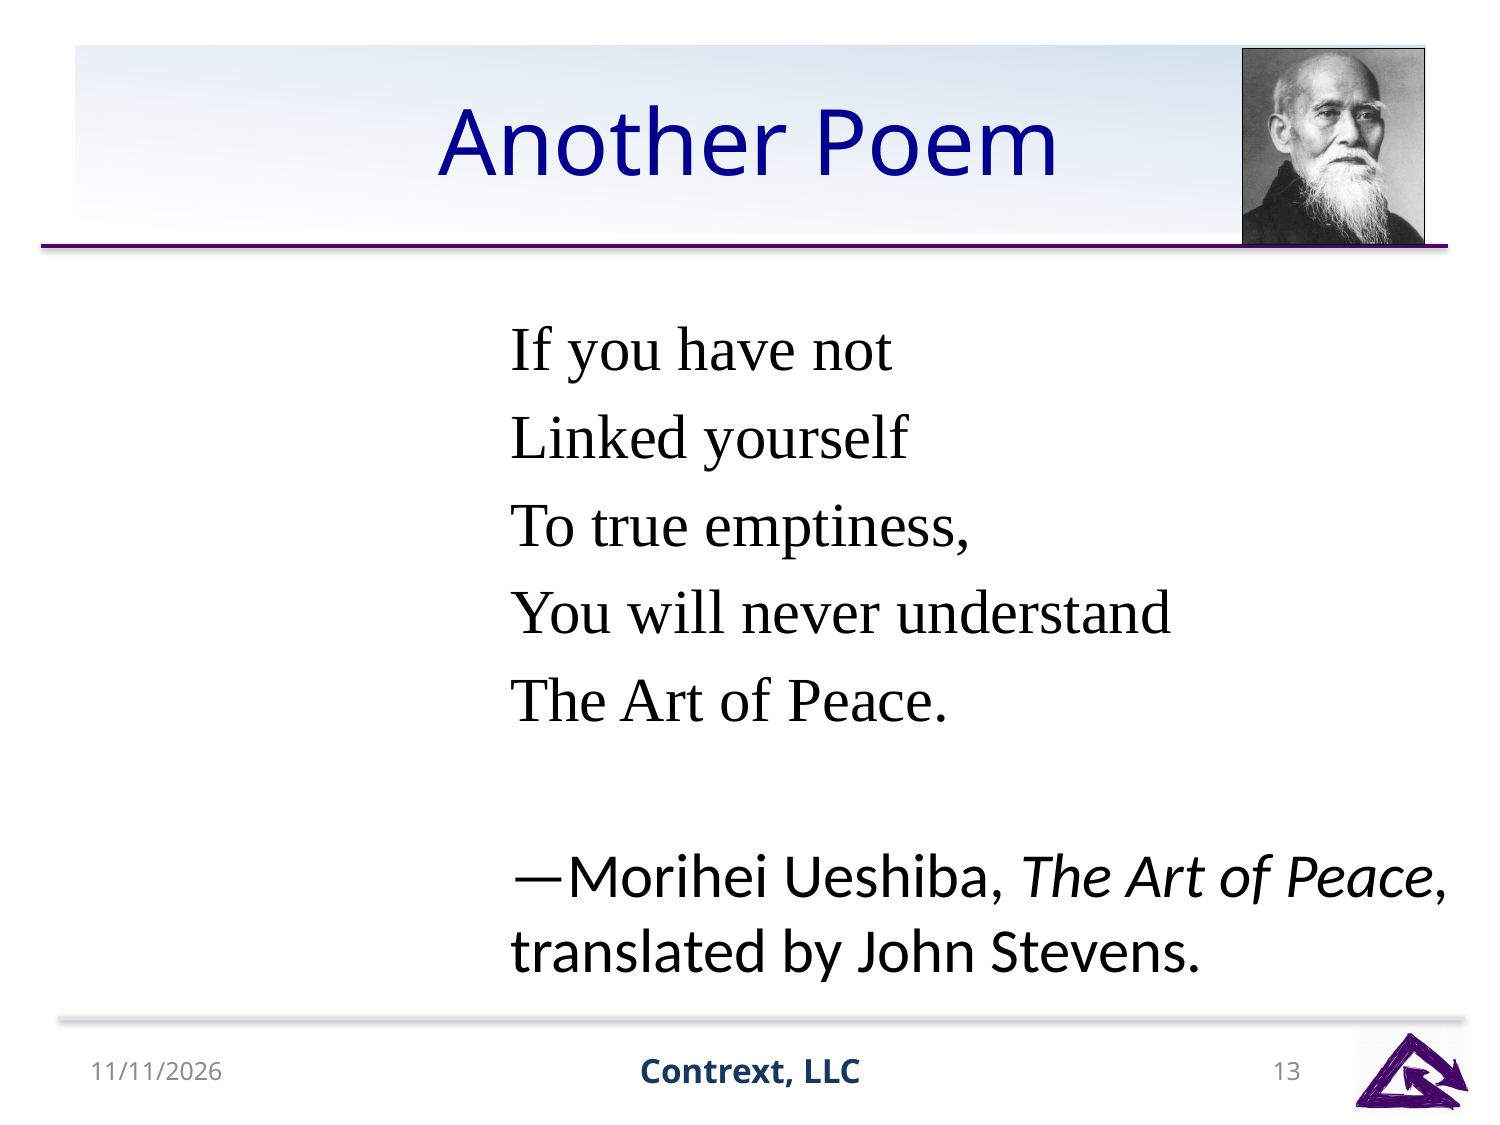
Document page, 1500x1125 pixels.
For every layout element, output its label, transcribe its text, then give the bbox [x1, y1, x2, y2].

title Another Poem [75, 45, 1425, 233]
slide_number 13 [1074, 1042, 1316, 1103]
footer Contrext, LLC [471, 1042, 1030, 1103]
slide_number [75, 1042, 425, 1103]
picture [1242, 48, 1426, 245]
picture [1356, 1025, 1469, 1115]
list If you have not Linked yourself To true emptiness, You will never understand The Art of Peace. —Morihei Ueshiba, The Art of Peace, translated by John Stevens. [495, 300, 1492, 1002]
